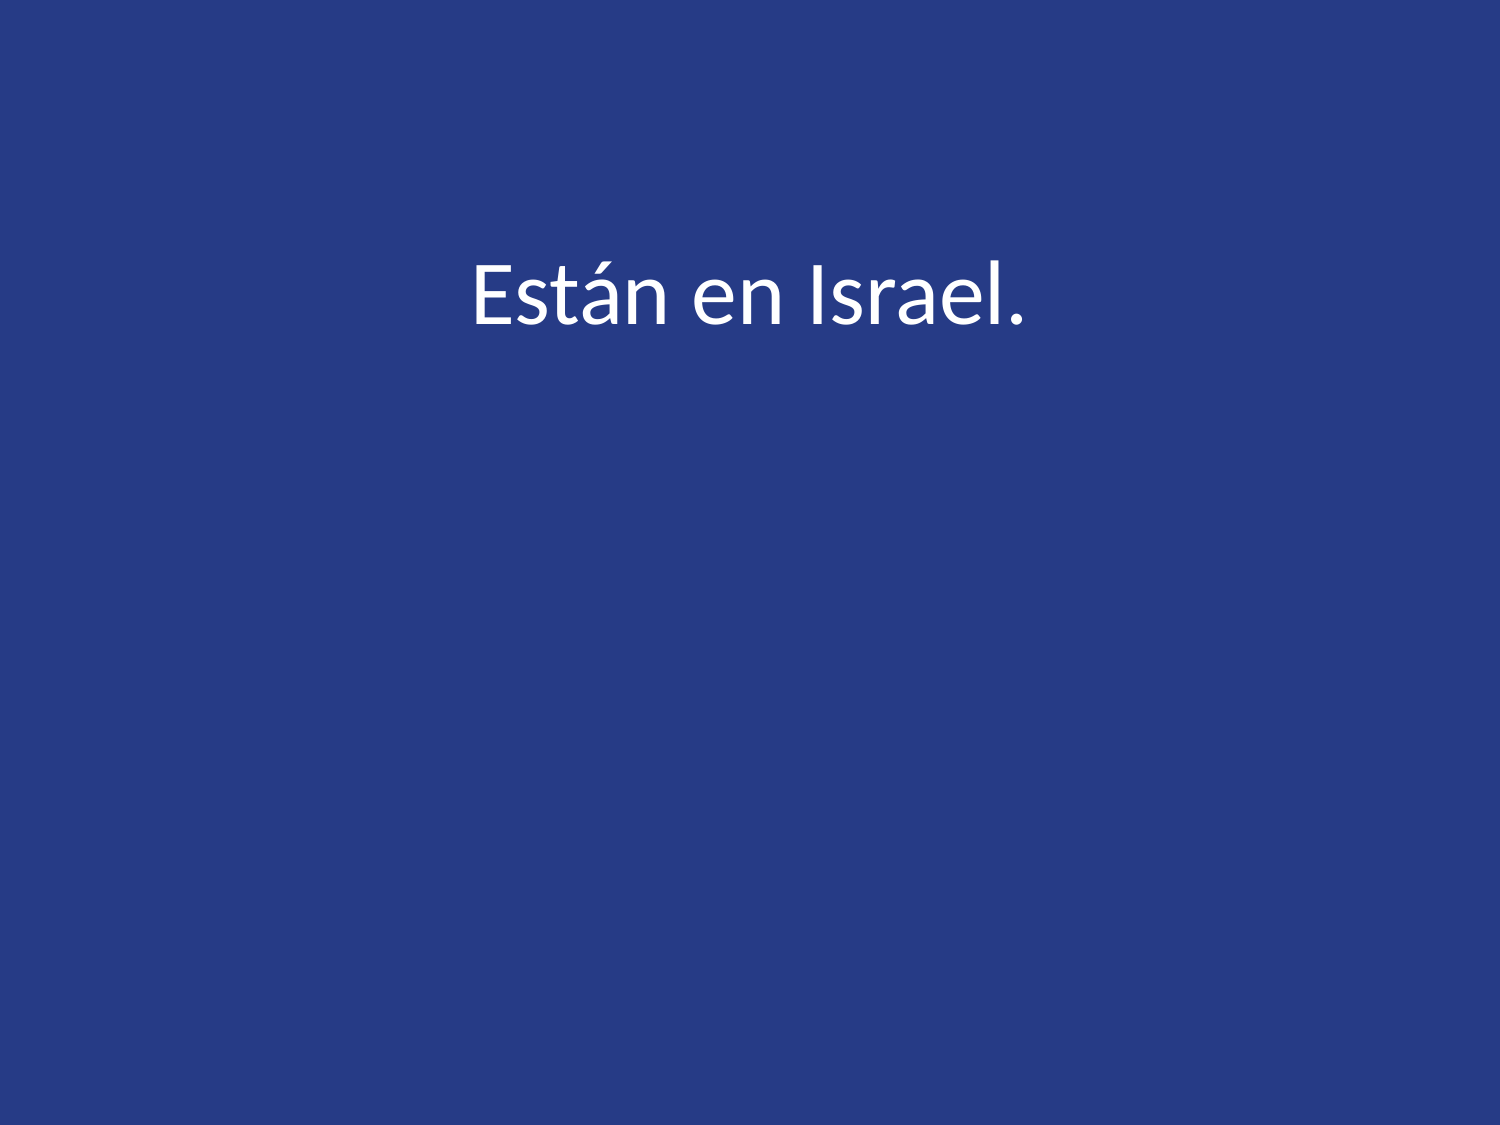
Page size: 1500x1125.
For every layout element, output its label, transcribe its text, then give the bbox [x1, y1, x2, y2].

title Están en Israel. [75, 45, 1425, 532]
